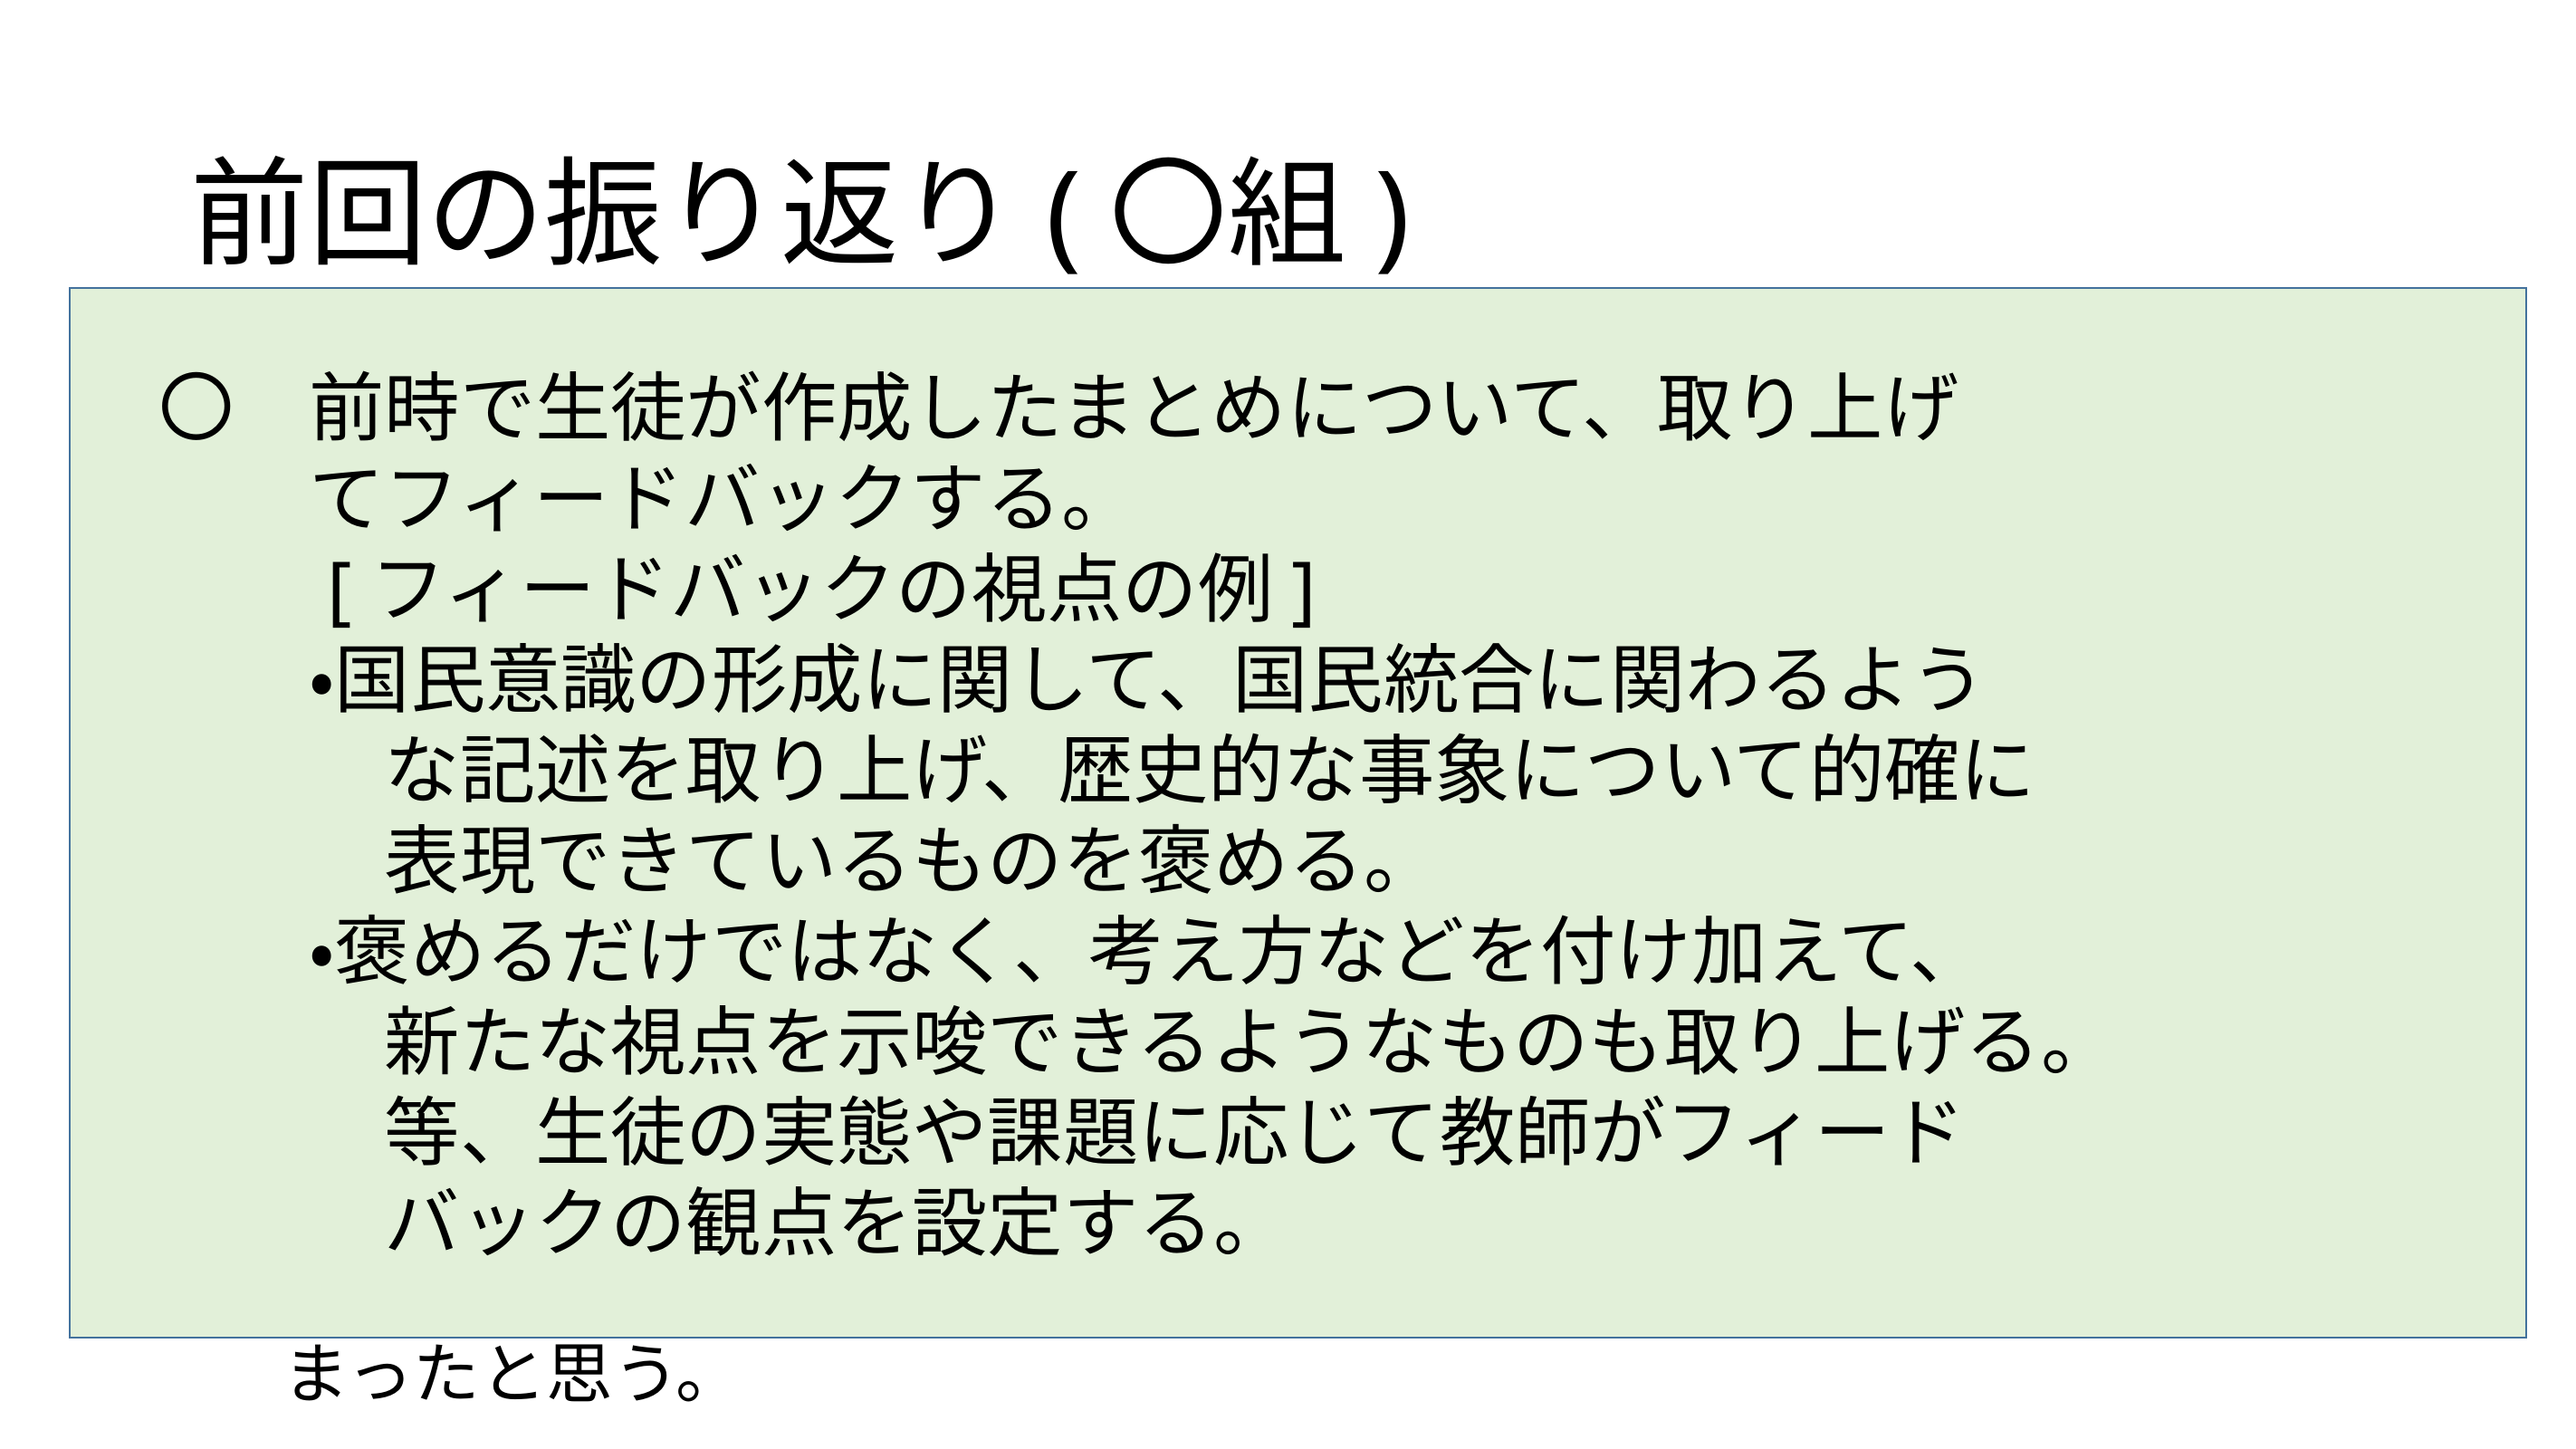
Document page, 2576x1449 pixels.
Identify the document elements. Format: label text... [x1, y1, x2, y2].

list 19世紀後半のイギリスやフランスの国民意識はどのように形成されたのだろう。もし、あなたが民衆であれば国民意識を高める働きを最も促したと考えられる歴史的な事象を選んで資料を参考にして理由を書いてみよう。 ●【資料２】ナポレオン３世が皇帝である第二帝政で、ボナパルティズムの ために対外戦争を行ったことで国民はナポレオン３世を支持するように なっていった。また、パリの大改造により国民の住みやすい国へと変わっ ていったことでより支持を集めていった。 ●【資料１】３回にも及ぶ選挙法改正により、労働者階級の人も投票できる ようになったので政治の指導者を決定する上で国民の意見が以前より多く 反映されるようになったこのことにより国の政治に参加する国民意識が高 まったと思う。 [70, 287, 2543, 1421]
title 前回の振り返り(〇組) [177, 77, 2399, 287]
text_box 〇 前時で生徒が作成したまとめについて、取り上げ てフィードバックする。 [フィードバックの視点の例] ・国民意識の形成に関して、国民統合に関わるよう な記述を取り上げ、歴史的な事象について的確に 表現できているものを褒める。 ・褒めるだけではなく、考え方などを付け加えて、 新たな視点を示唆できるようなものも取り上げる。 等、生徒の実態や課題に応じて教師がフィード バックの観点を設定する。 [69, 287, 2527, 1339]
